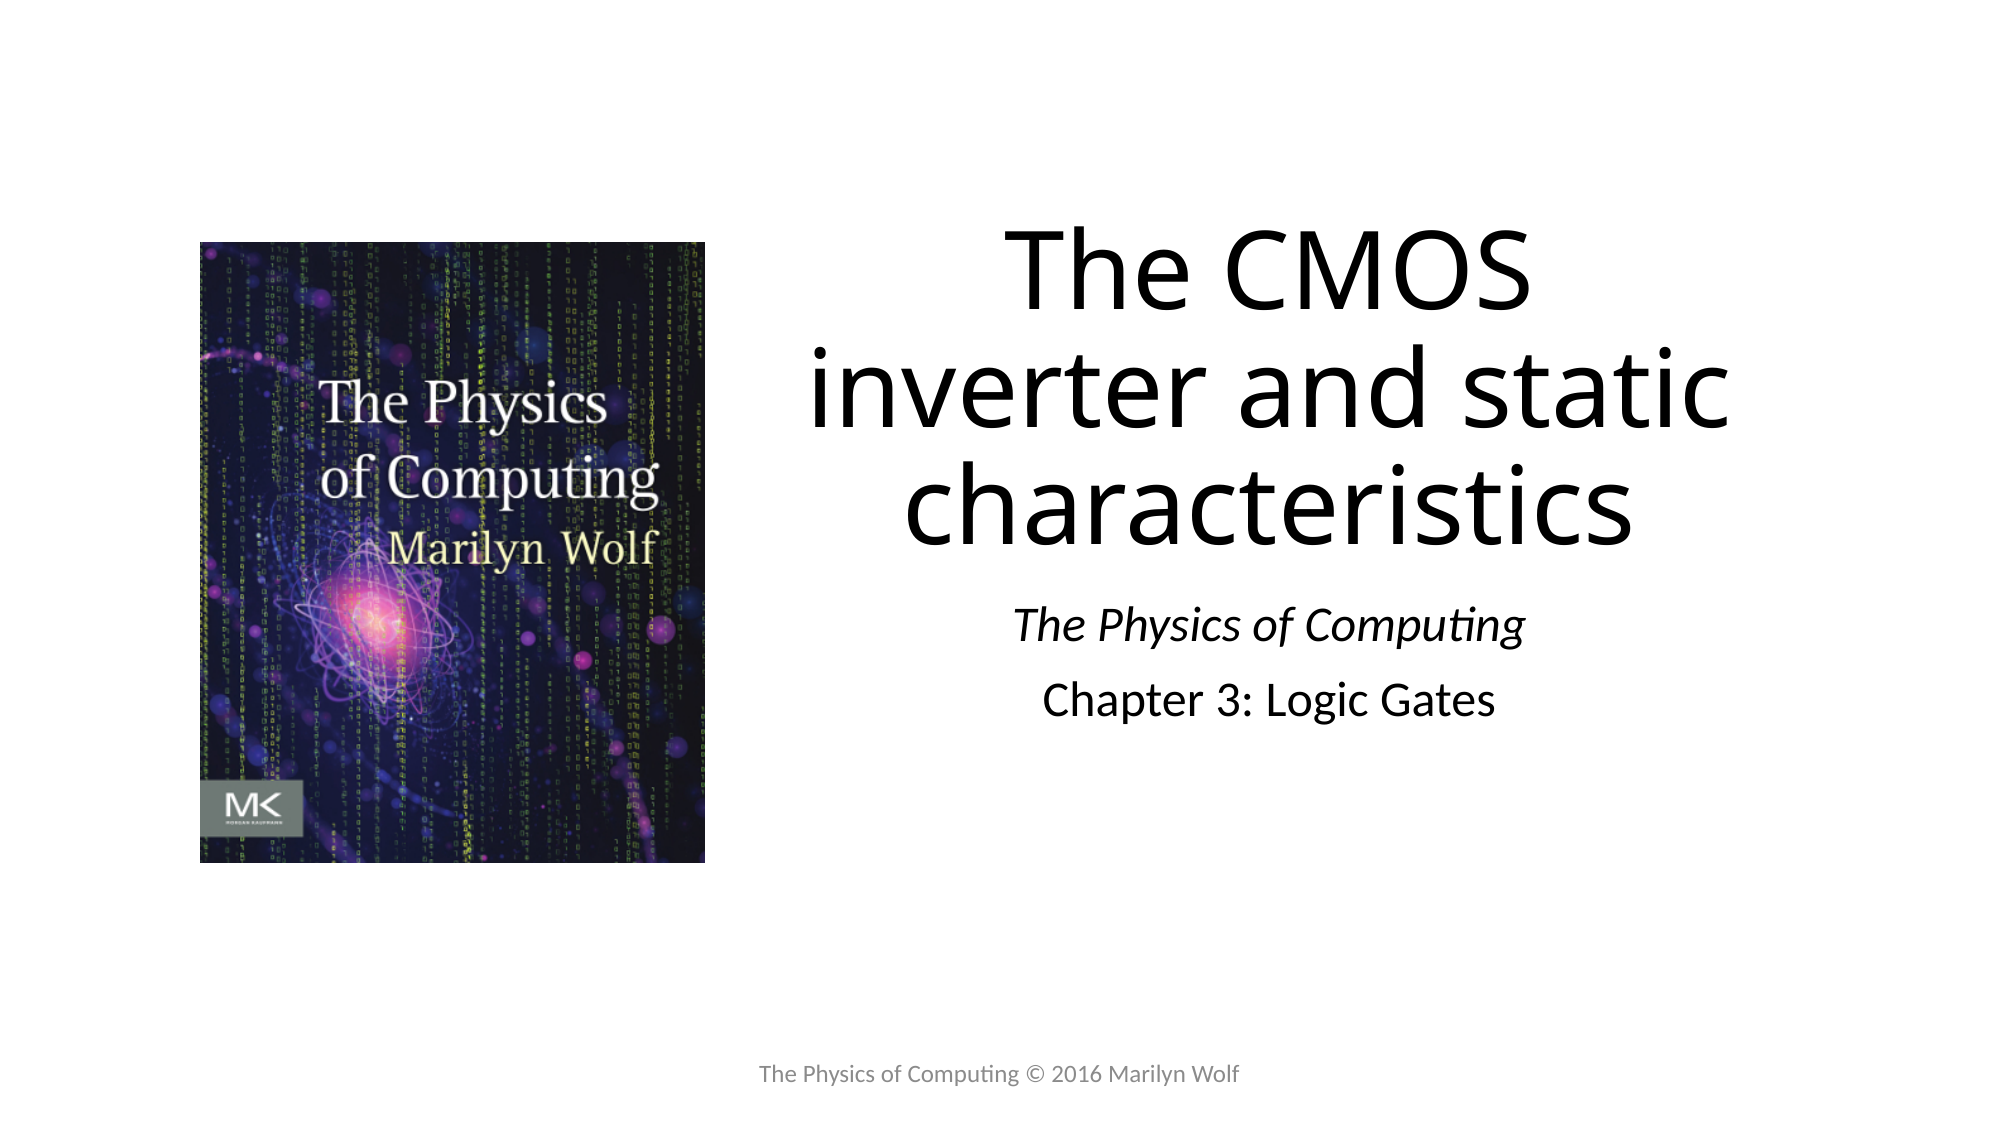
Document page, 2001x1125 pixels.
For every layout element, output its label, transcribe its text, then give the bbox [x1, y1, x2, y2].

subtitle The Physics of Computing Chapter 3: Logic Gates [788, 590, 1750, 863]
title The CMOS inverter and static characteristics [788, 184, 1750, 576]
picture [200, 242, 705, 863]
footer The Physics of Computing © 2016 Marilyn Wolf [662, 1042, 1338, 1103]
